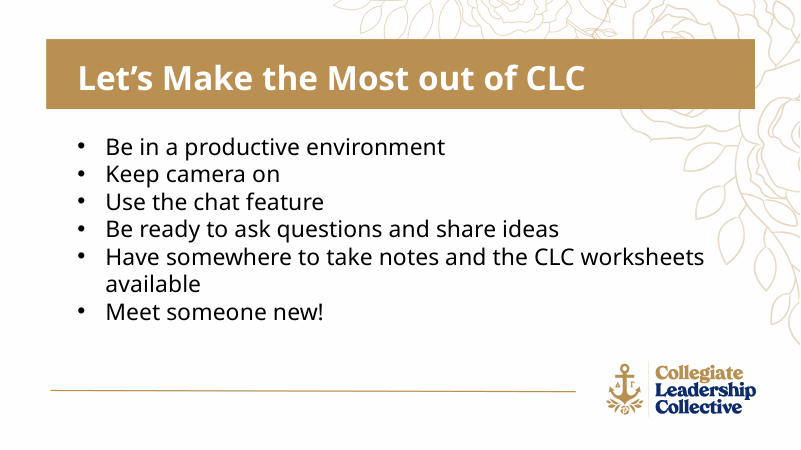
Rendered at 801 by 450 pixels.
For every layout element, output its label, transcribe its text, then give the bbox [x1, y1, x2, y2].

list Let’s Make the Most out of CLC [62, 50, 738, 100]
list Be in a productive environment Keep camera on Use the chat feature Be ready to ask questions and share ideas Have somewhere to take notes and the CLC worksheets available Meet someone new! [62, 125, 738, 350]
picture [0, 0, 801, 450]
